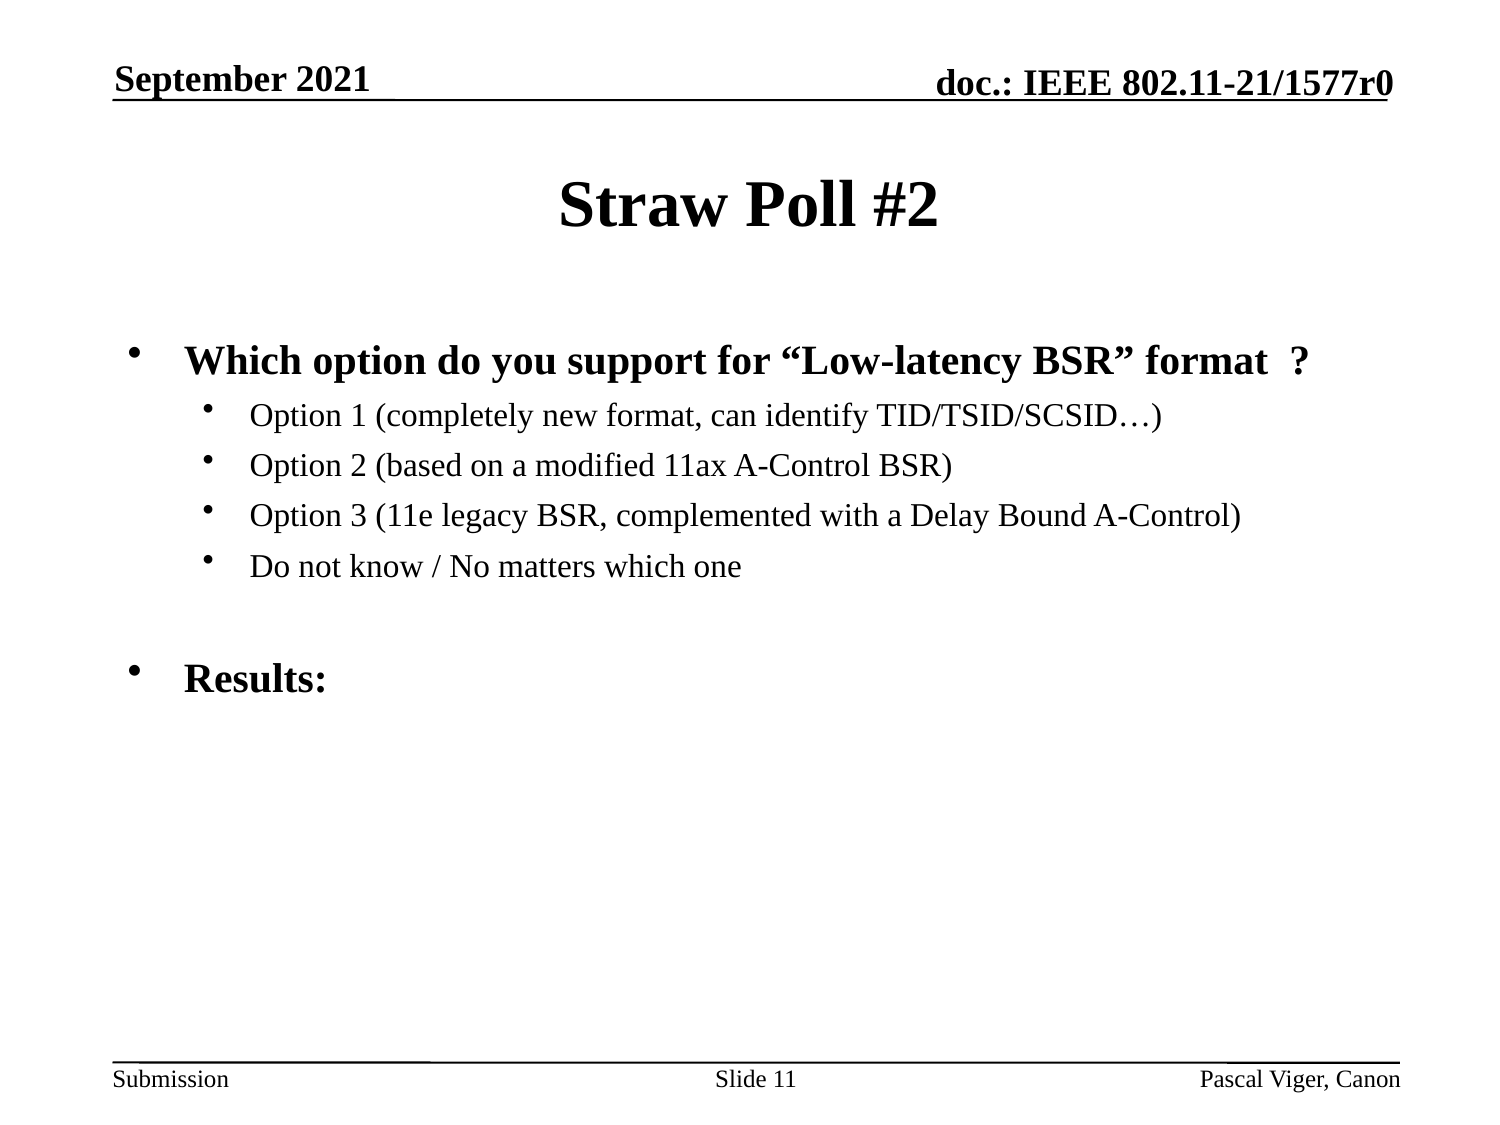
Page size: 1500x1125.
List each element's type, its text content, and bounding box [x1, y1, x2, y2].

slide_number Slide 11 [712, 1061, 800, 1123]
list Which option do you support for “Low-latency BSR” format ? Option 1 (completely new format, can identify TID/TSID/SCSID…) Option 2 (based on a modified 11ax A-Control BSR) Option 3 (11e legacy BSR, complemented with a Delay Bound A-Control) Do not know / No matters which one Results: [112, 324, 1388, 1000]
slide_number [114, 54, 423, 100]
title Straw Poll #2 [112, 112, 1388, 288]
footer Pascal Viger, Canon [878, 1061, 1402, 1093]
